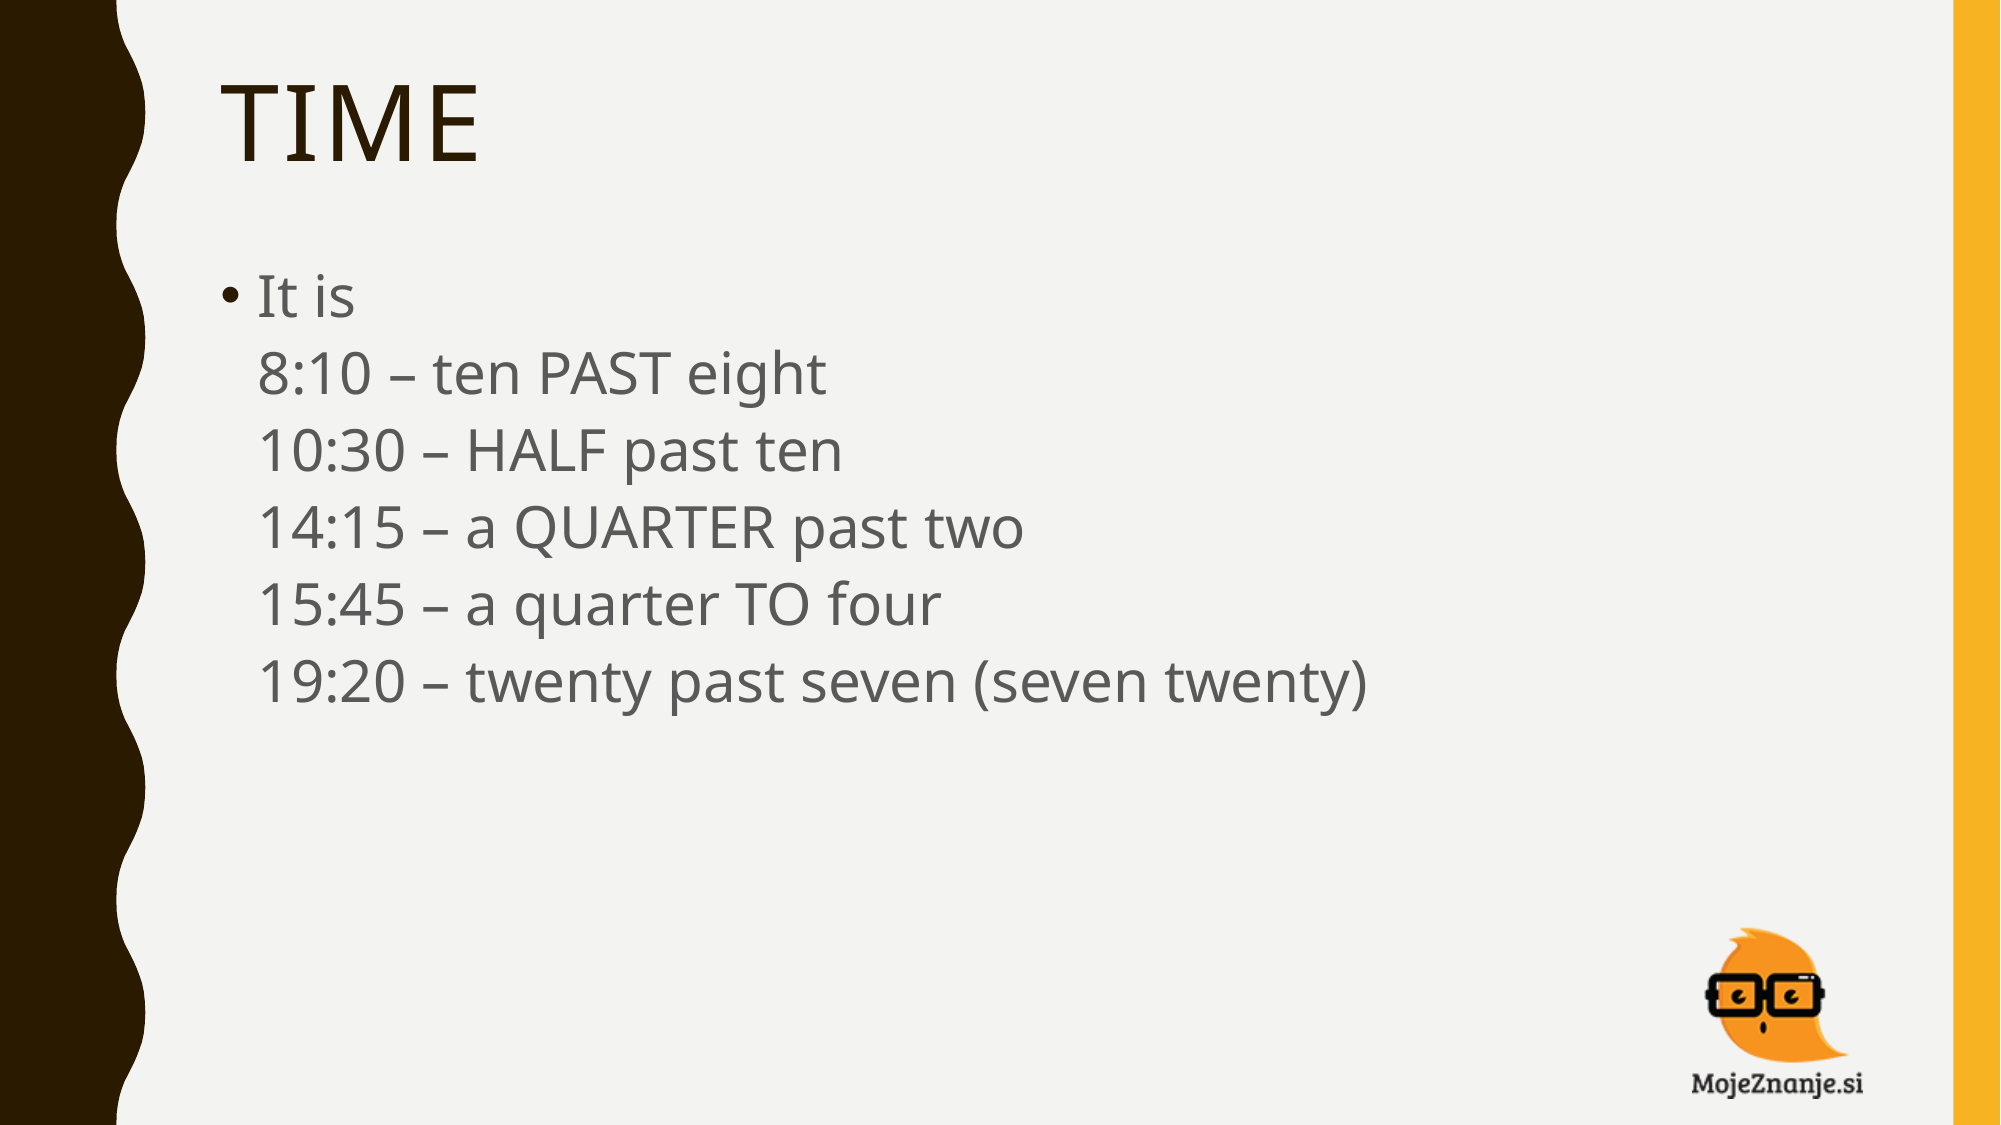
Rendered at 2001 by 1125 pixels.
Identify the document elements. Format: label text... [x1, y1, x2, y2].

title TIME [205, 62, 1875, 245]
picture [1692, 983, 1863, 1099]
list It is 8:10 – ten PAST eight 10:30 – HALF past ten 14:15 – a QUARTER past two 15:45 – a quarter TO four 19:20 – twenty past seven (seven twenty) [205, 245, 1875, 983]
